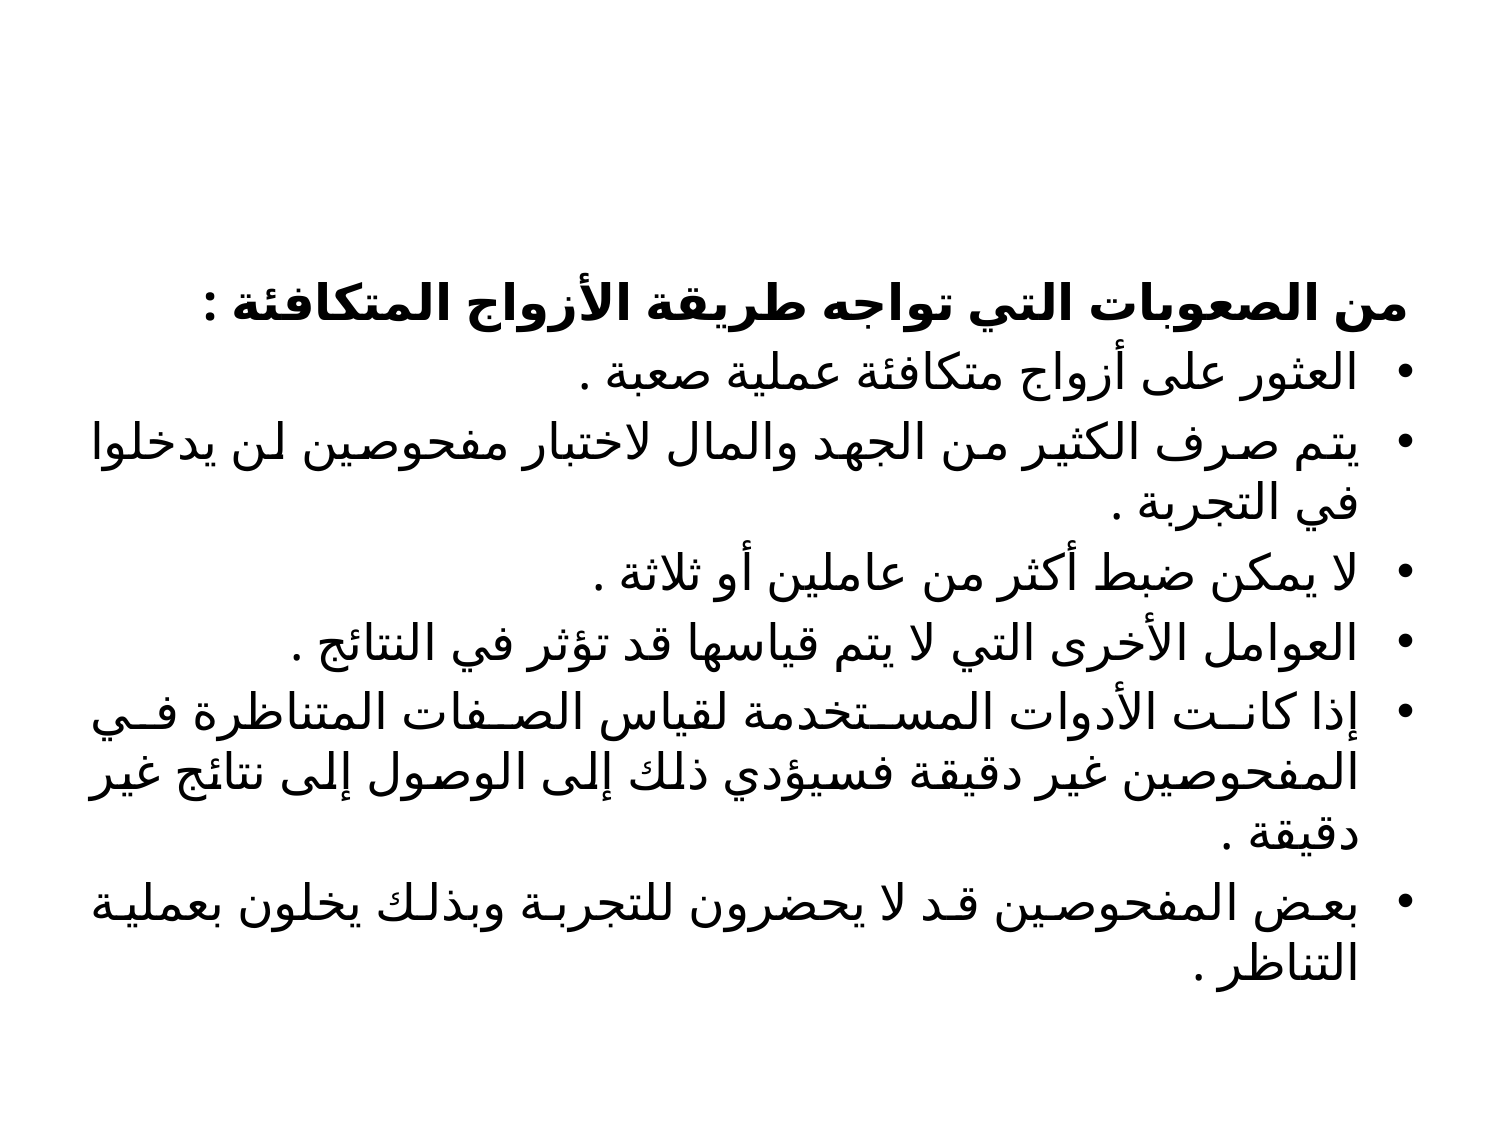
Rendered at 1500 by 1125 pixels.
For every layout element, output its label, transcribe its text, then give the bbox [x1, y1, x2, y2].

list من الصعوبات التي تواجه طريقة الأزواج المتكافئة : العثور على أزواج متكافئة عملية صعبة . يتم صرف الكثير من الجهد والمال لاختبار مفحوصين لن يدخلوا في التجربة . لا يمكن ضبط أكثر من عاملين أو ثلاثة . العوامل الأخرى التي لا يتم قياسها قد تؤثر في النتائج . إذا كانت الأدوات المستخدمة لقياس الصفات المتناظرة في المفحوصين غير دقيقة فسيؤدي ذلك إلى الوصول إلى نتائج غير دقيقة . بعض المفحوصين قد لا يحضرون للتجربة وبذلك يخلون بعملية التناظر . [75, 262, 1425, 1005]
